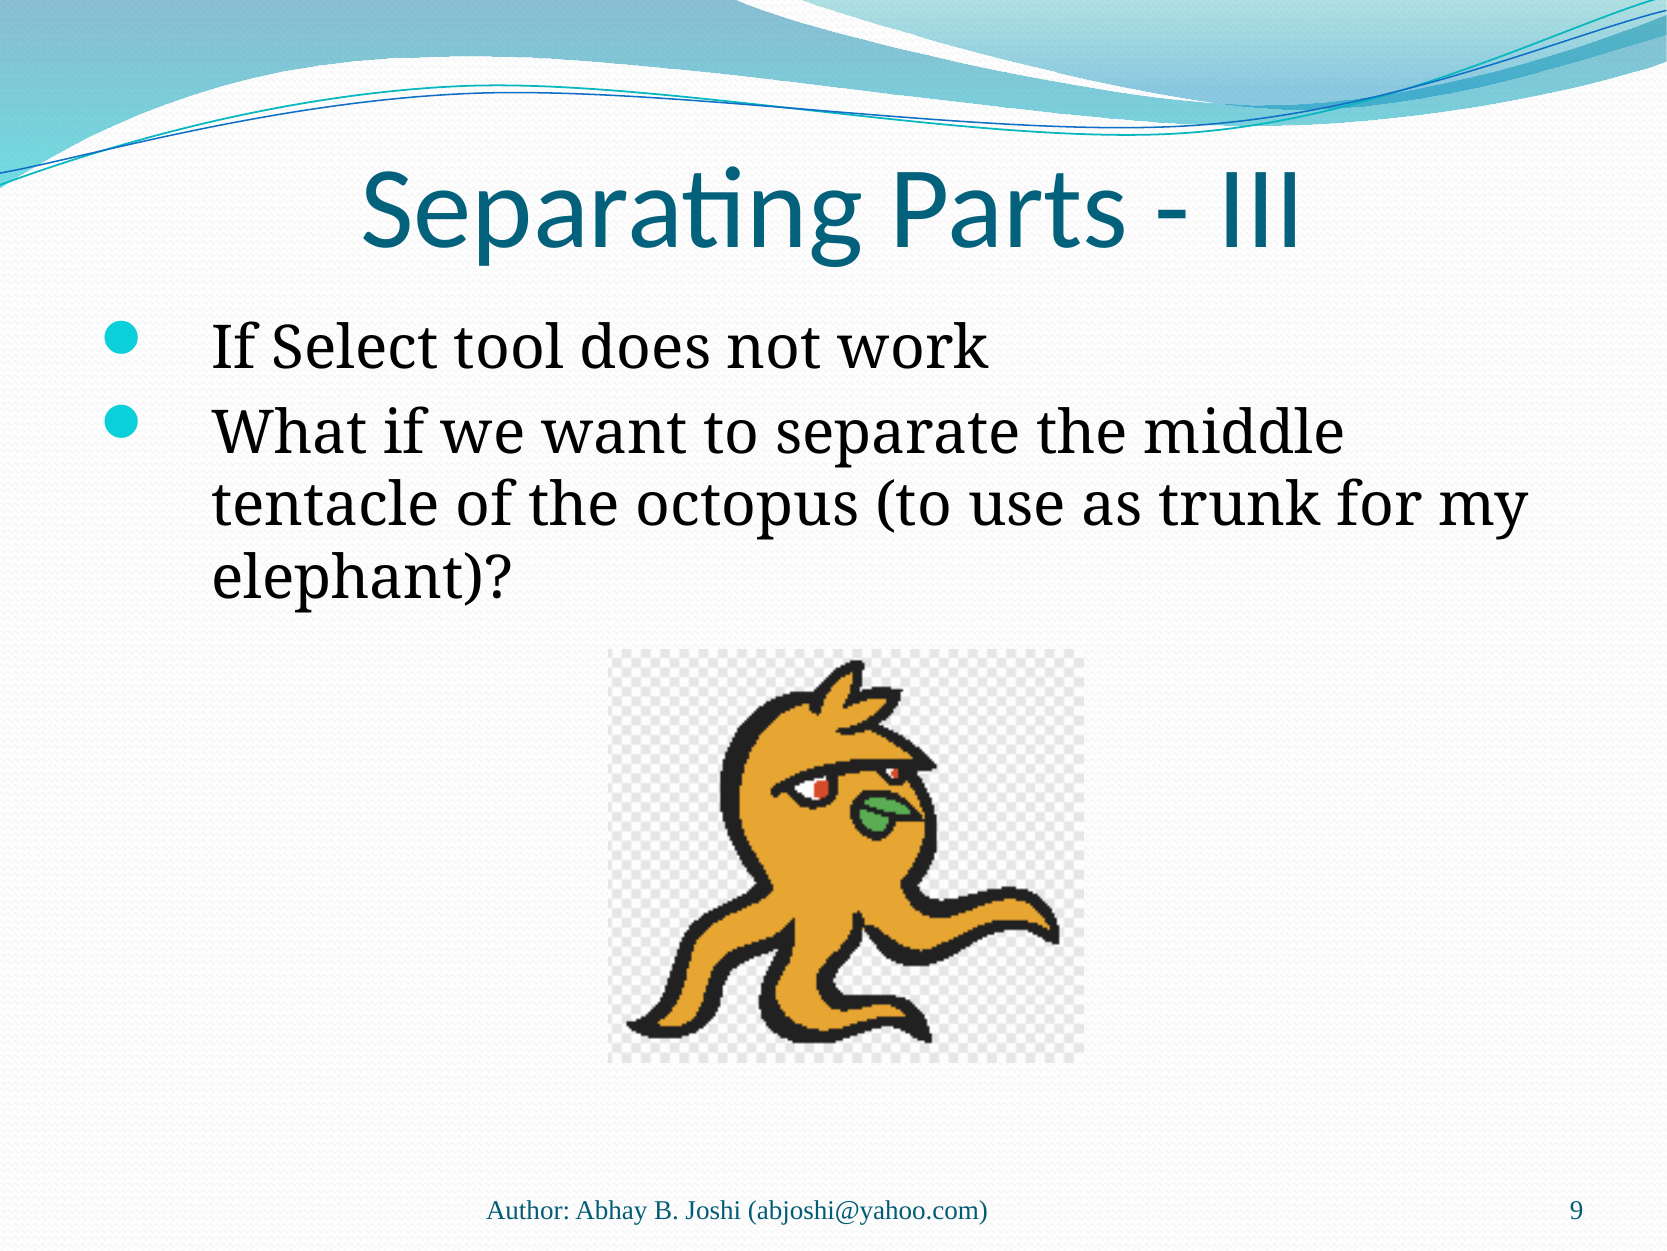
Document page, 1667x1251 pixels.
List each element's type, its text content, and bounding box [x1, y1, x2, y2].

slide_number 9 [1444, 1158, 1584, 1226]
list If Select tool does not work What if we want to separate the middle tentacle of the octopus (to use as trunk for my elephant)? [83, 300, 1584, 1125]
footer Author: Abhay B. Joshi (abjoshi@yahoo.com) [486, 1158, 1098, 1226]
title Separating Parts - III [83, 62, 1584, 271]
picture [608, 649, 1084, 1063]
